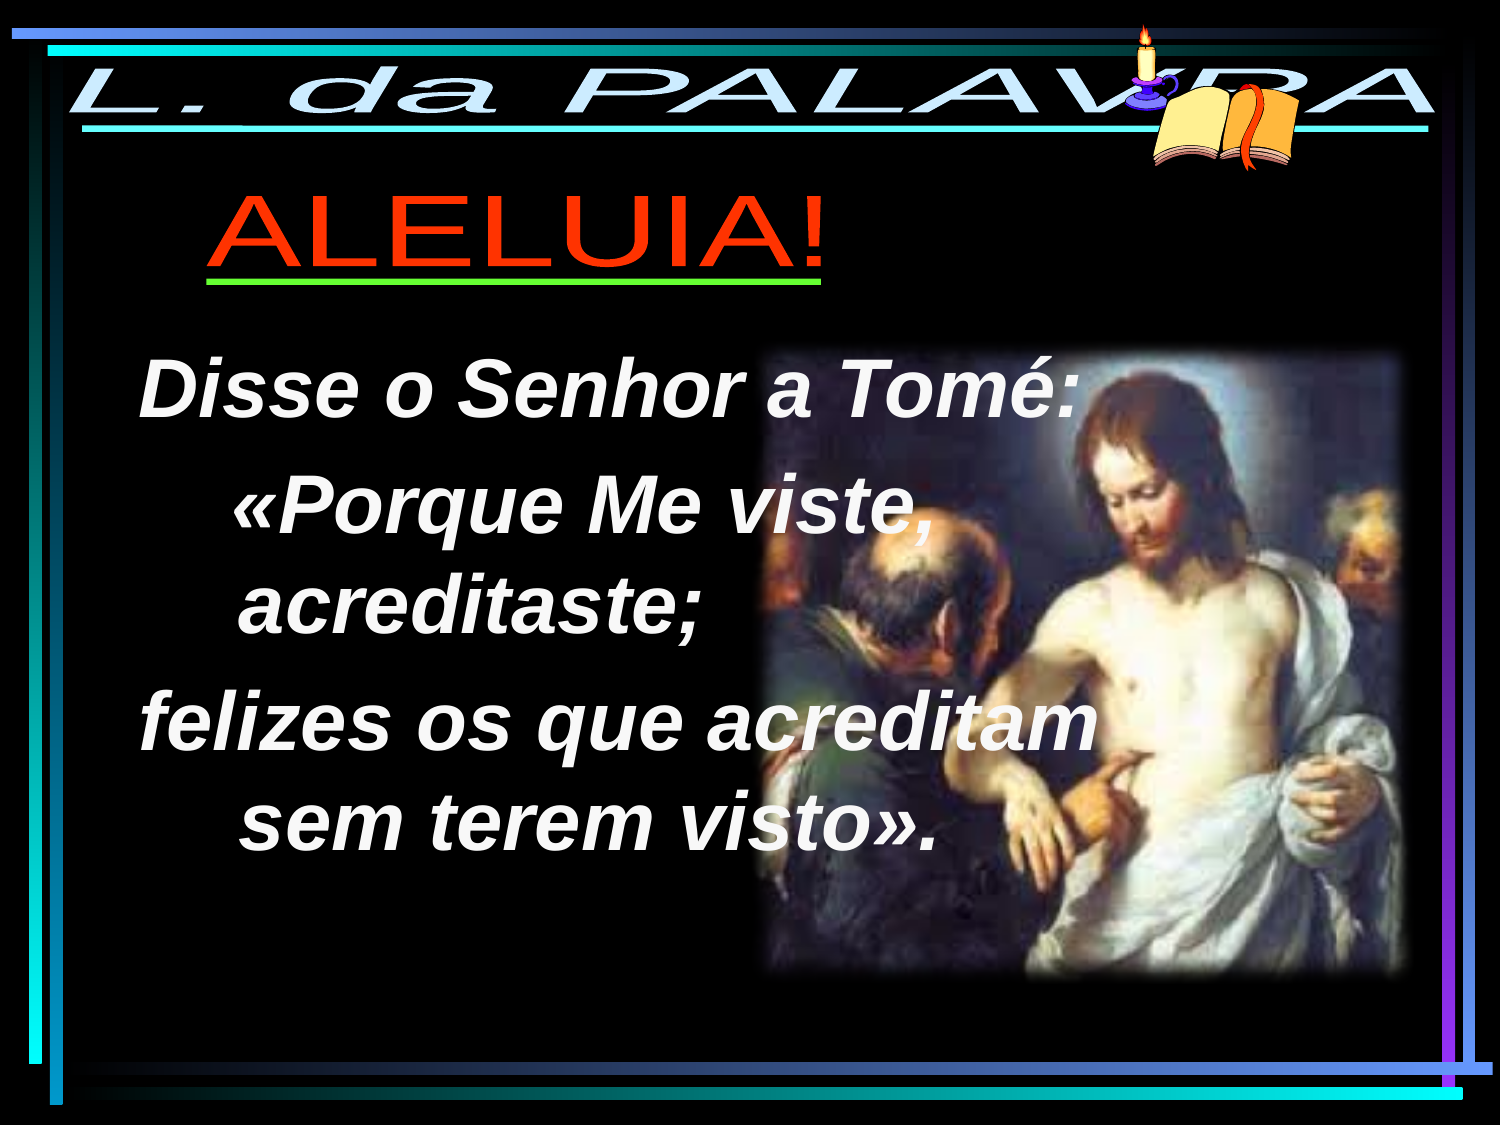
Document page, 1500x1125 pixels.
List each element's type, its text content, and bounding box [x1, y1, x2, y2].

text_box [1310, 125, 1429, 132]
text_box [82, 125, 1119, 132]
picture [1124, 18, 1306, 174]
list Disse o Senhor a Tomé: «Porque Me viste, acreditaste; felizes os que acreditam sem terem visto». [123, 326, 1187, 894]
picture [749, 337, 1415, 985]
